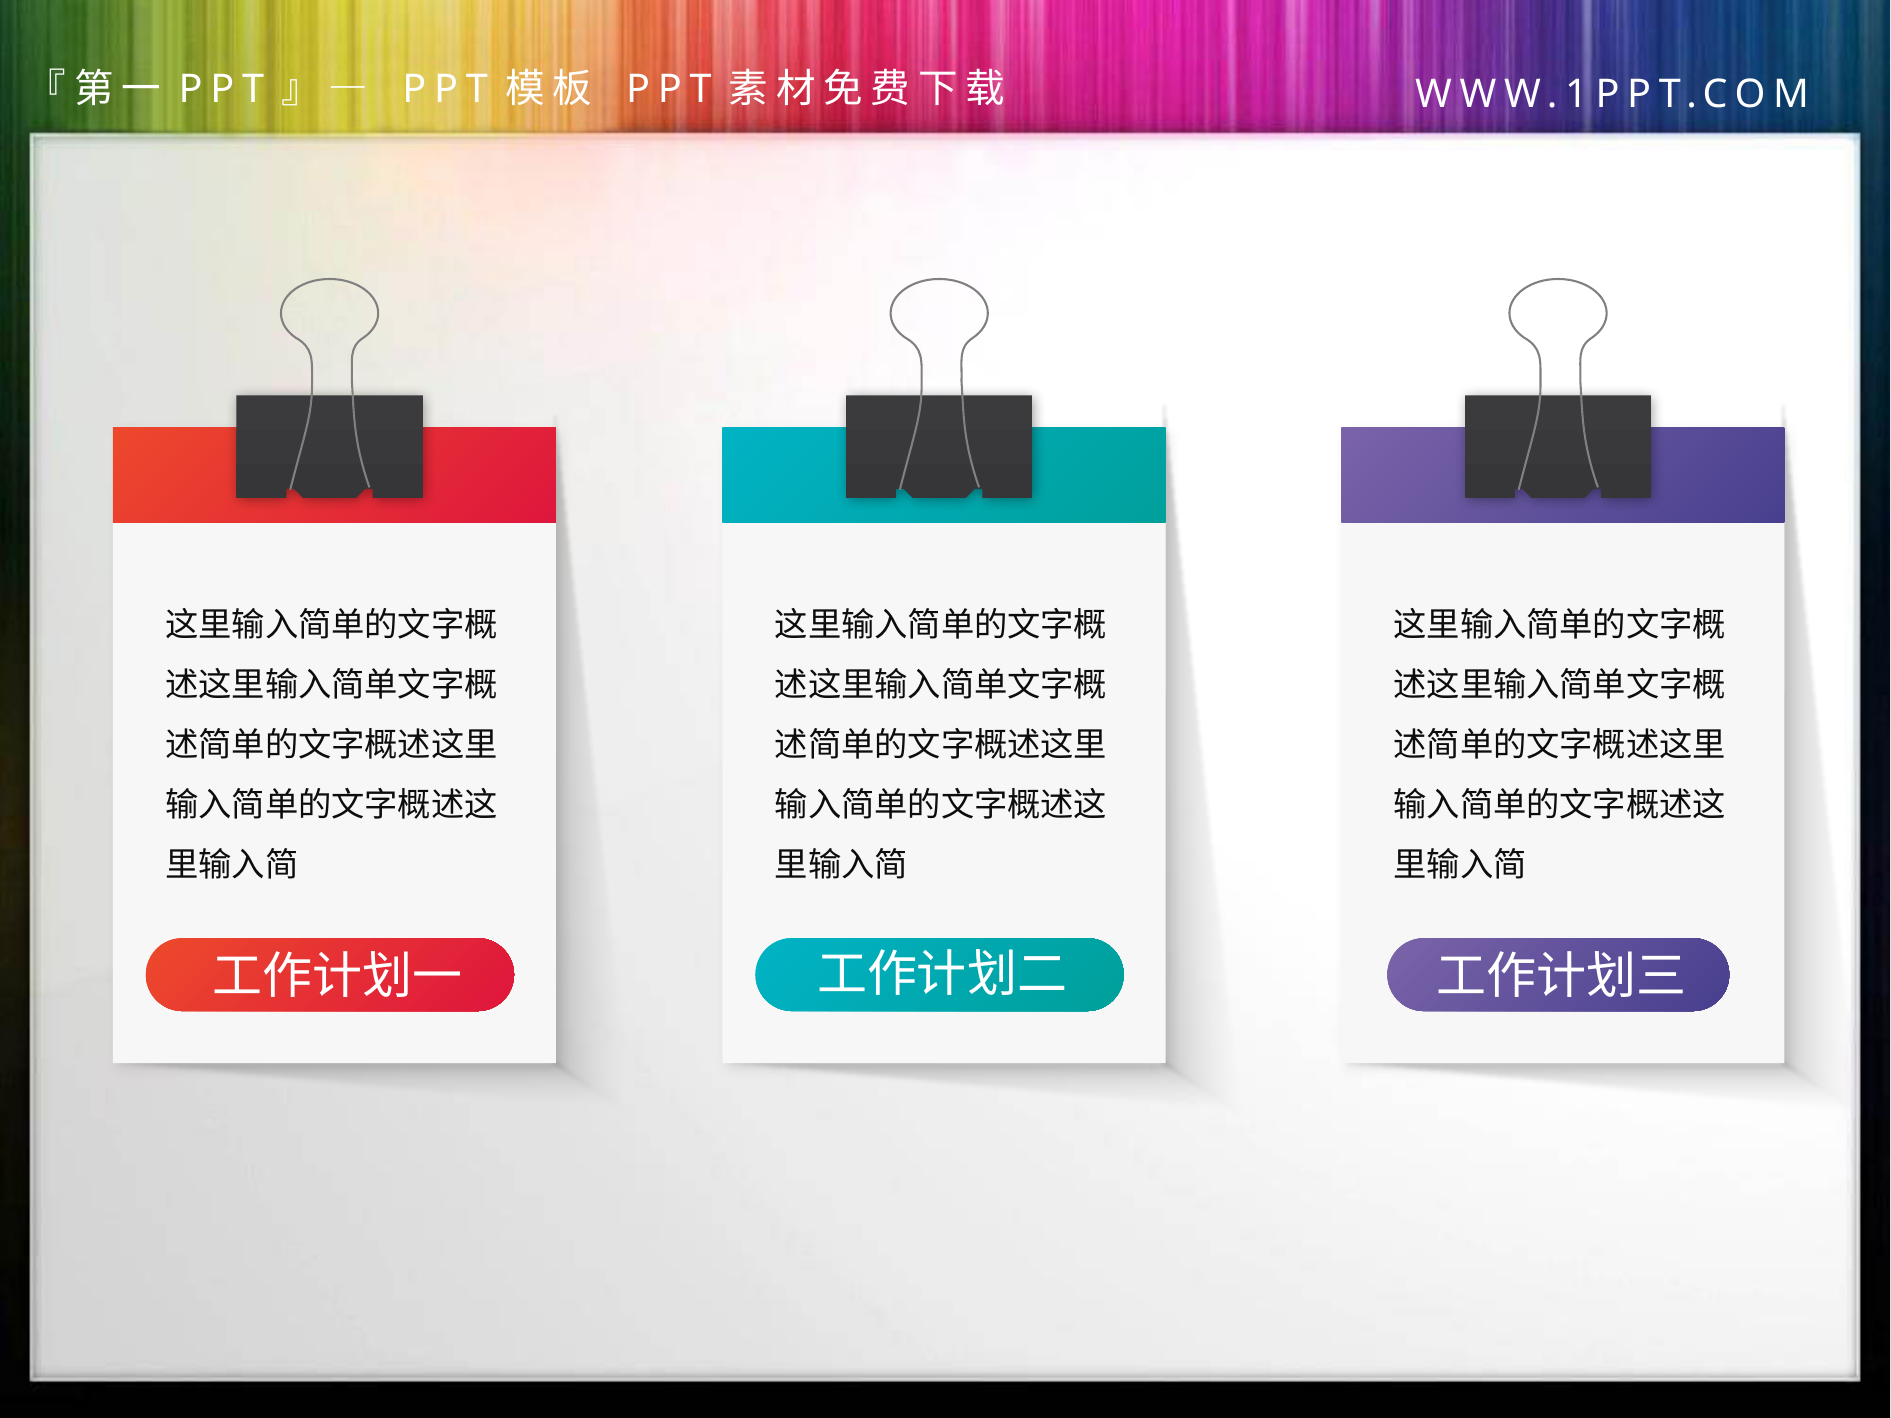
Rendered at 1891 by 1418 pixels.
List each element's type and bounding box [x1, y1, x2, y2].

text_box [145, 935, 576, 1012]
text_box [755, 933, 1244, 1012]
text_box [236, 278, 424, 499]
text_box [1464, 278, 1652, 499]
text_box [1386, 935, 1807, 1012]
text_box [1251, 351, 1863, 1123]
text_box [633, 351, 1244, 1123]
text_box [23, 351, 631, 1123]
picture [0, 0, 1891, 1418]
text_box [845, 278, 1033, 499]
